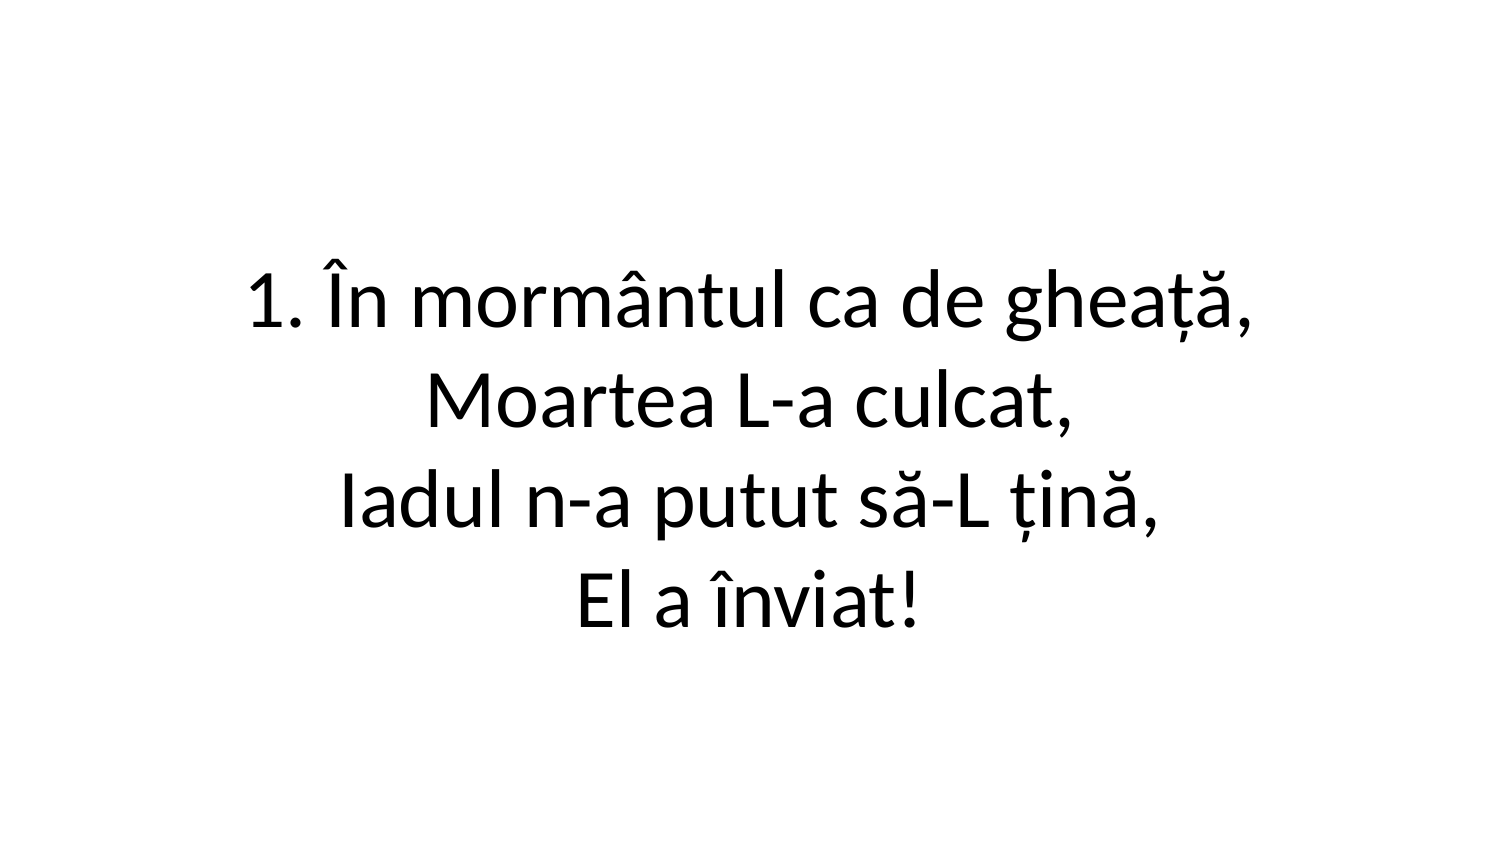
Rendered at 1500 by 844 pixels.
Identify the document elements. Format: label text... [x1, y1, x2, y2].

text_box 1. În mormântul ca de gheață, Moartea L-a culcat, Iadul n-a putut să-L țină, El a înviat! [228, 192, 1271, 652]
